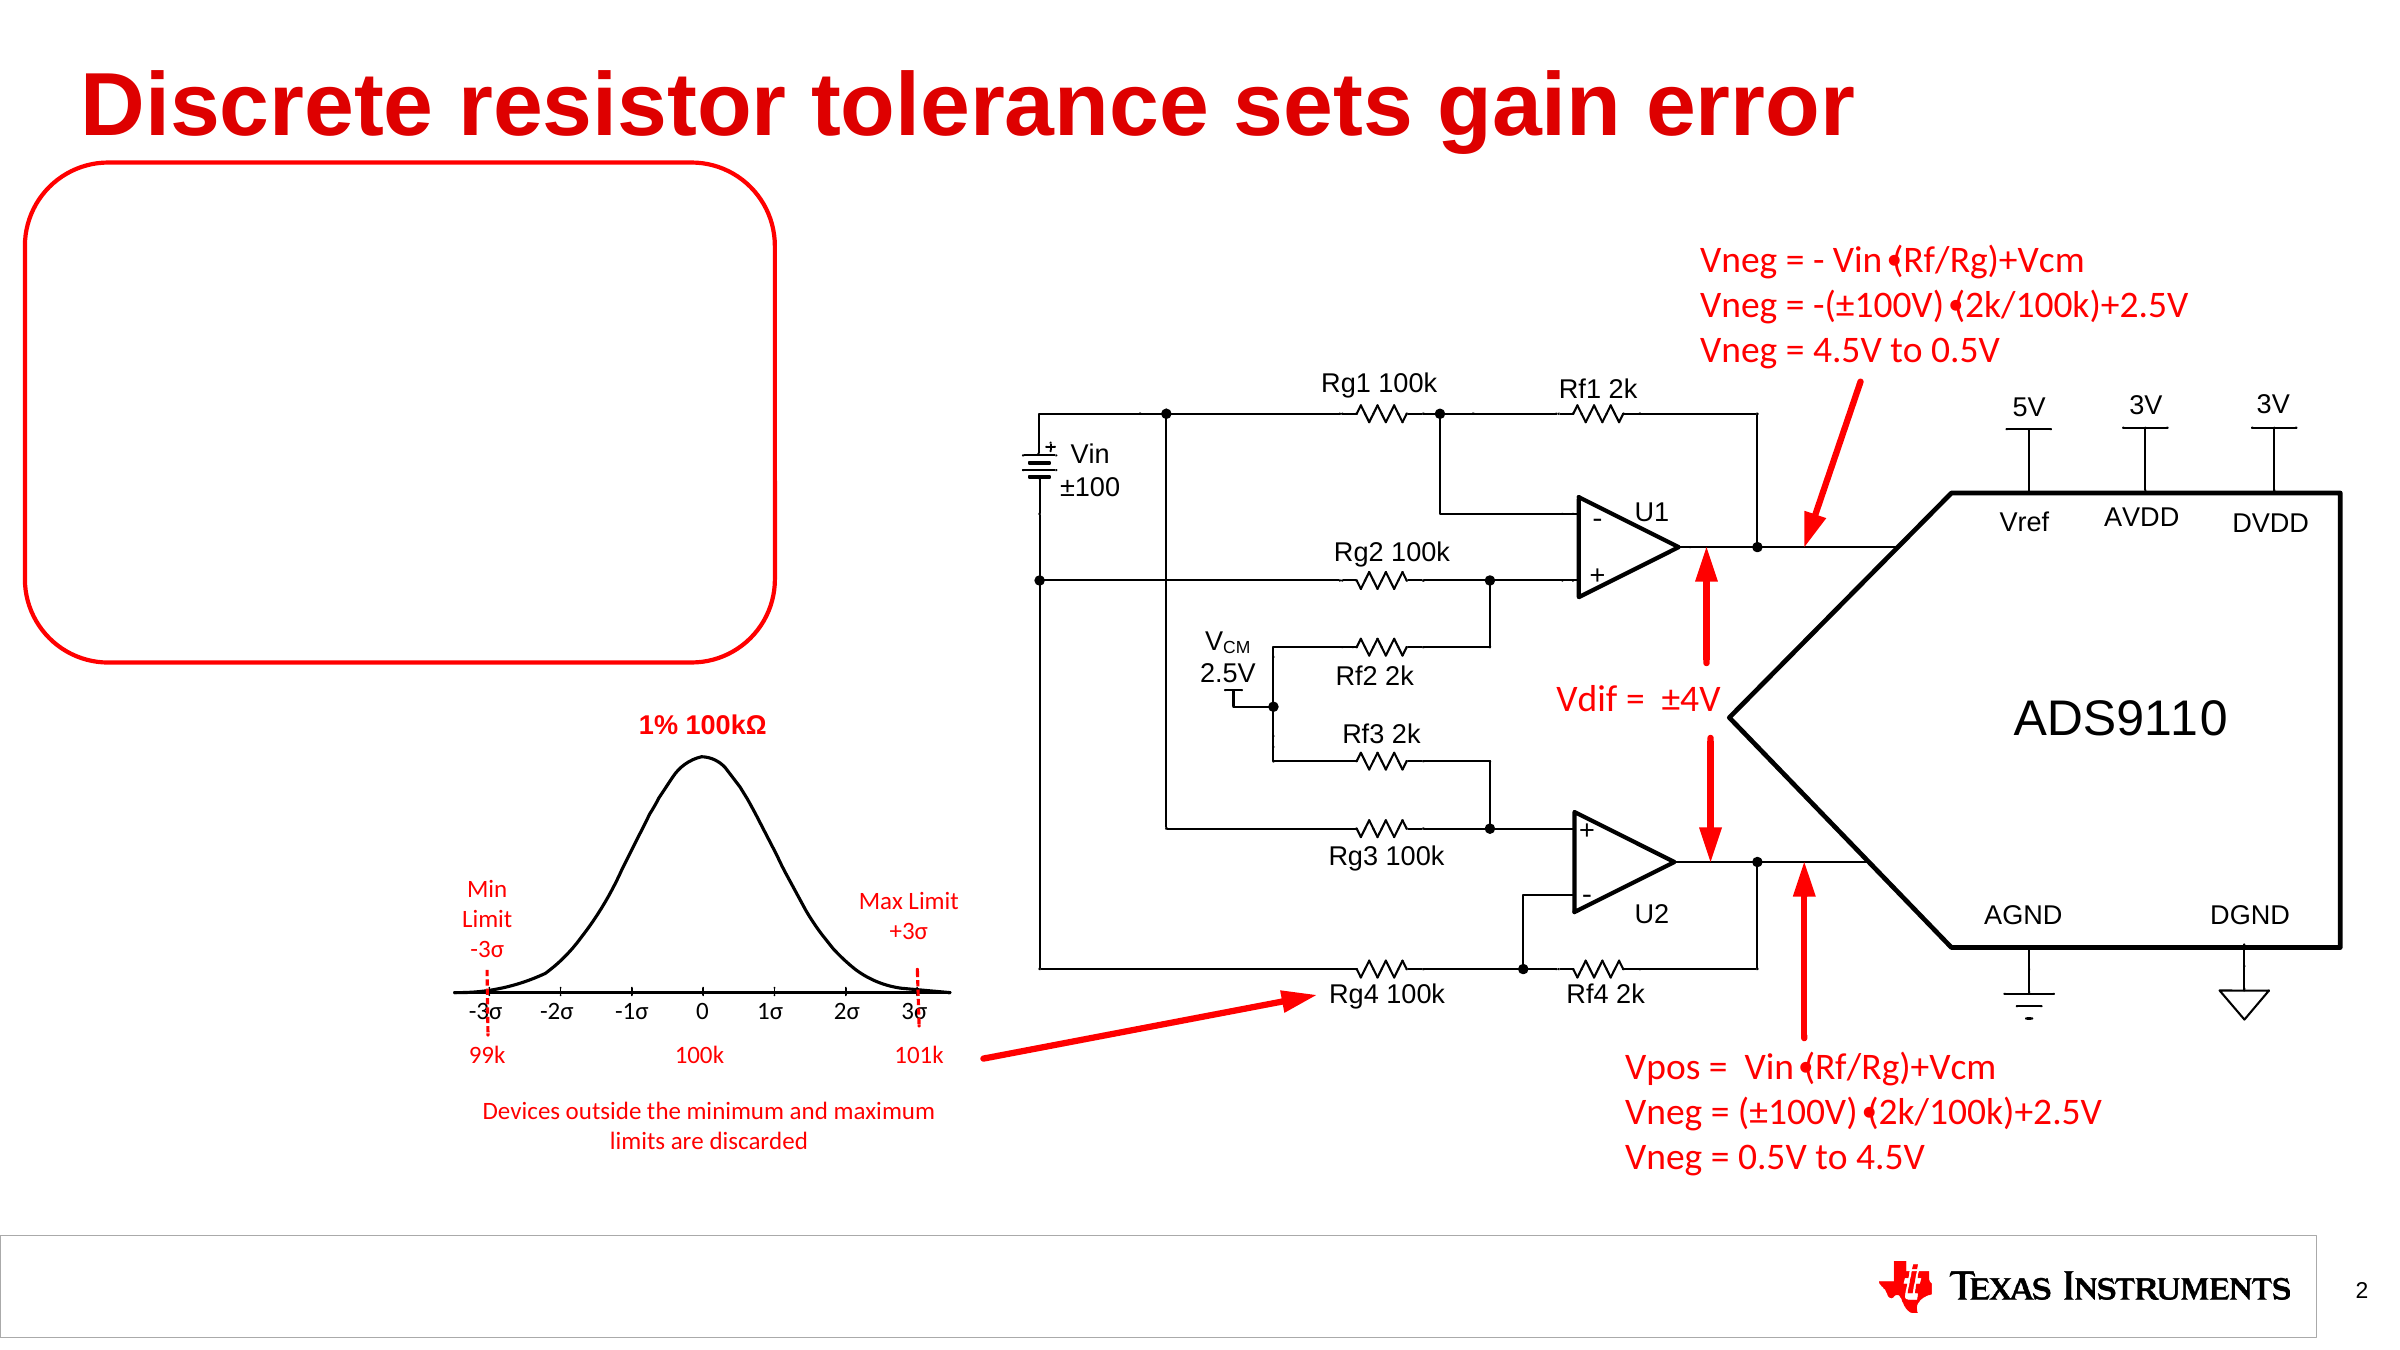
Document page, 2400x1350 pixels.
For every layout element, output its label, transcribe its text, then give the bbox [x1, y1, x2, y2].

slide_number 2 [1828, 1265, 2389, 1307]
title Discrete resistor tolerance sets gain error [60, 27, 2363, 189]
text_box [22, 160, 774, 665]
picture [1879, 1261, 2290, 1265]
picture [1879, 1307, 2290, 1313]
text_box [437, 224, 2346, 1201]
